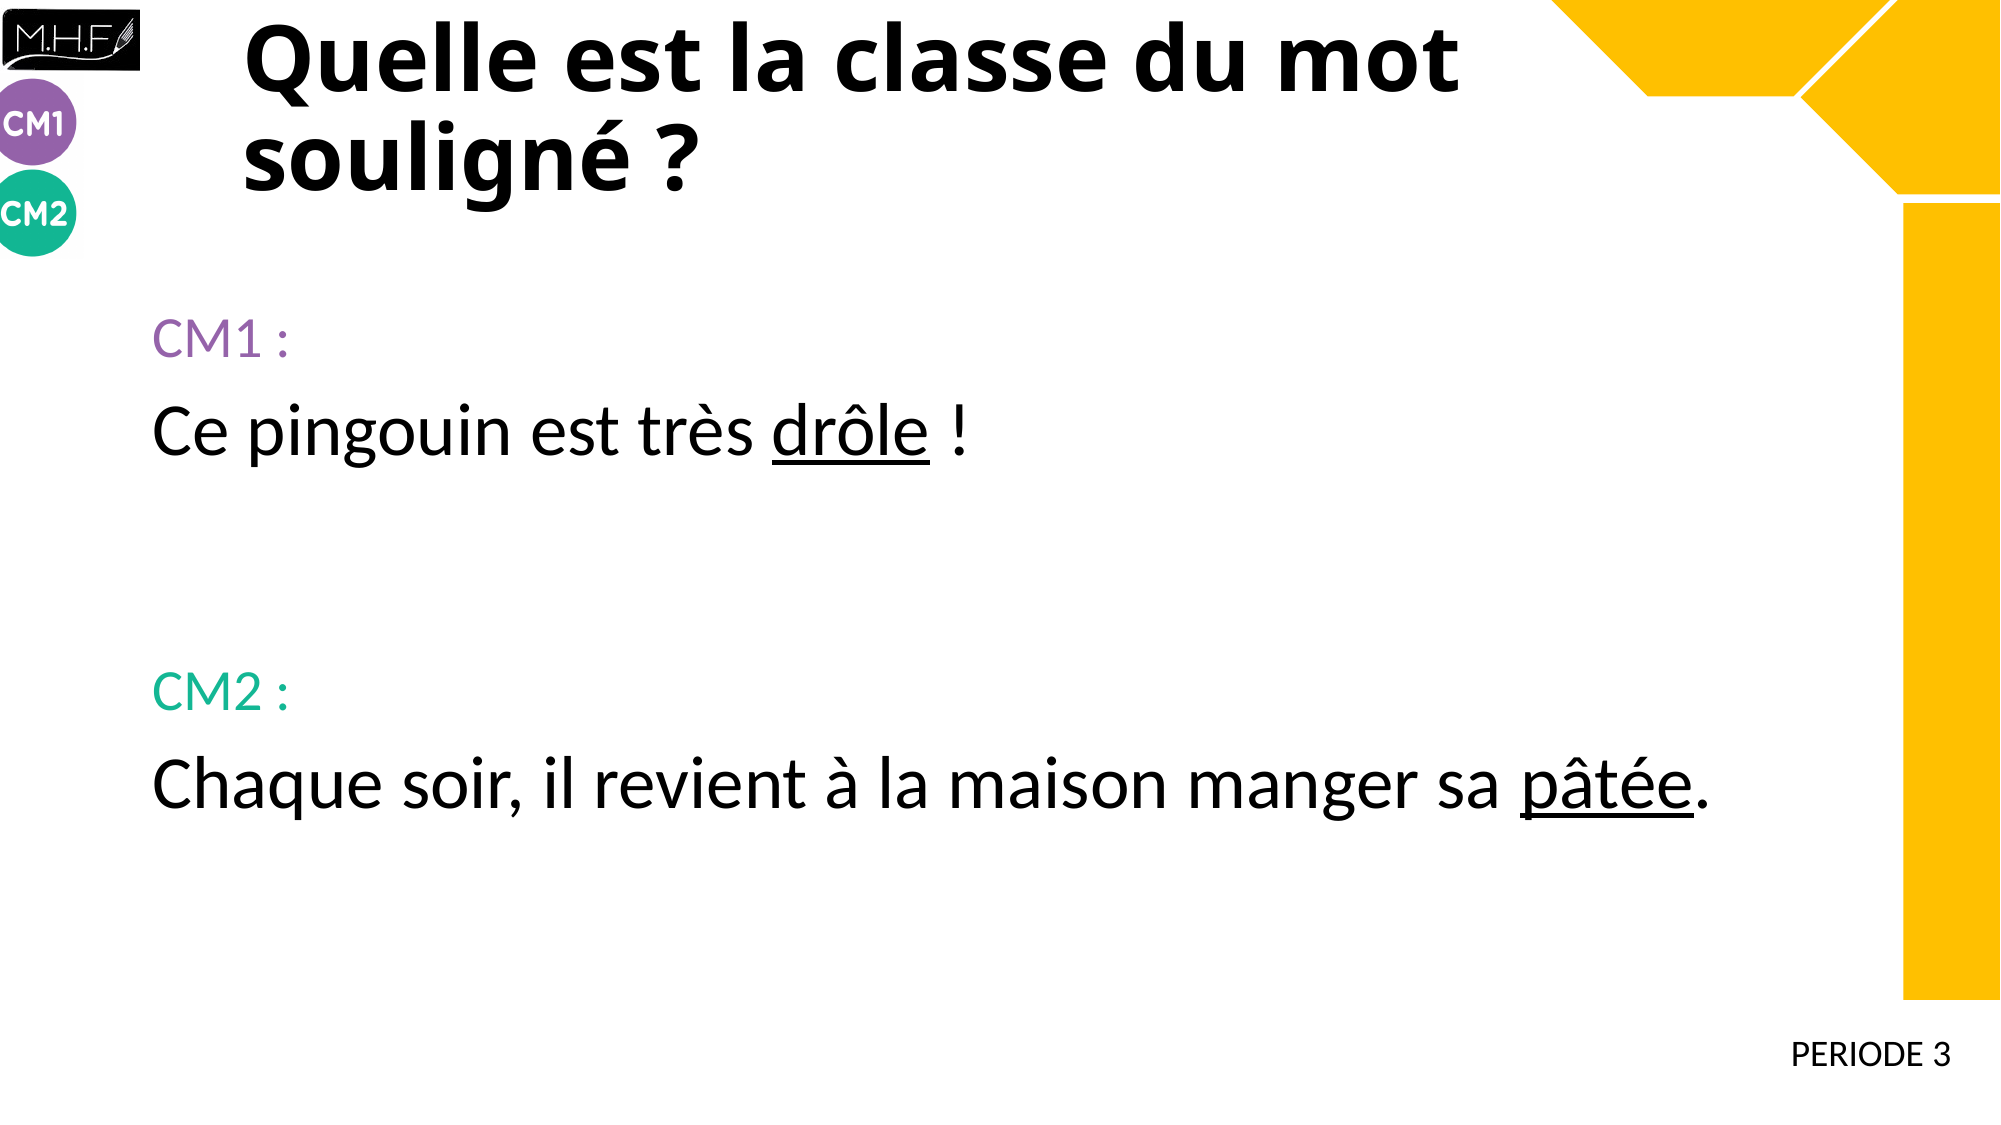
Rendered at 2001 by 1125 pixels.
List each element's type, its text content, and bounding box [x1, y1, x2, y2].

text_box [1902, 202, 2000, 1001]
list CM1 : Ce pingouin est très drôle ! CM2 : Chaque soir, il revient à la maison manger sa pâtée. [137, 299, 1863, 1014]
picture [0, 7, 140, 259]
title Quelle est la classe du mot souligné ? [227, 3, 1773, 221]
text_box PERIODE 3 [1362, 1021, 1967, 1082]
text_box [1549, 0, 1892, 98]
text_box [1799, 0, 2000, 196]
